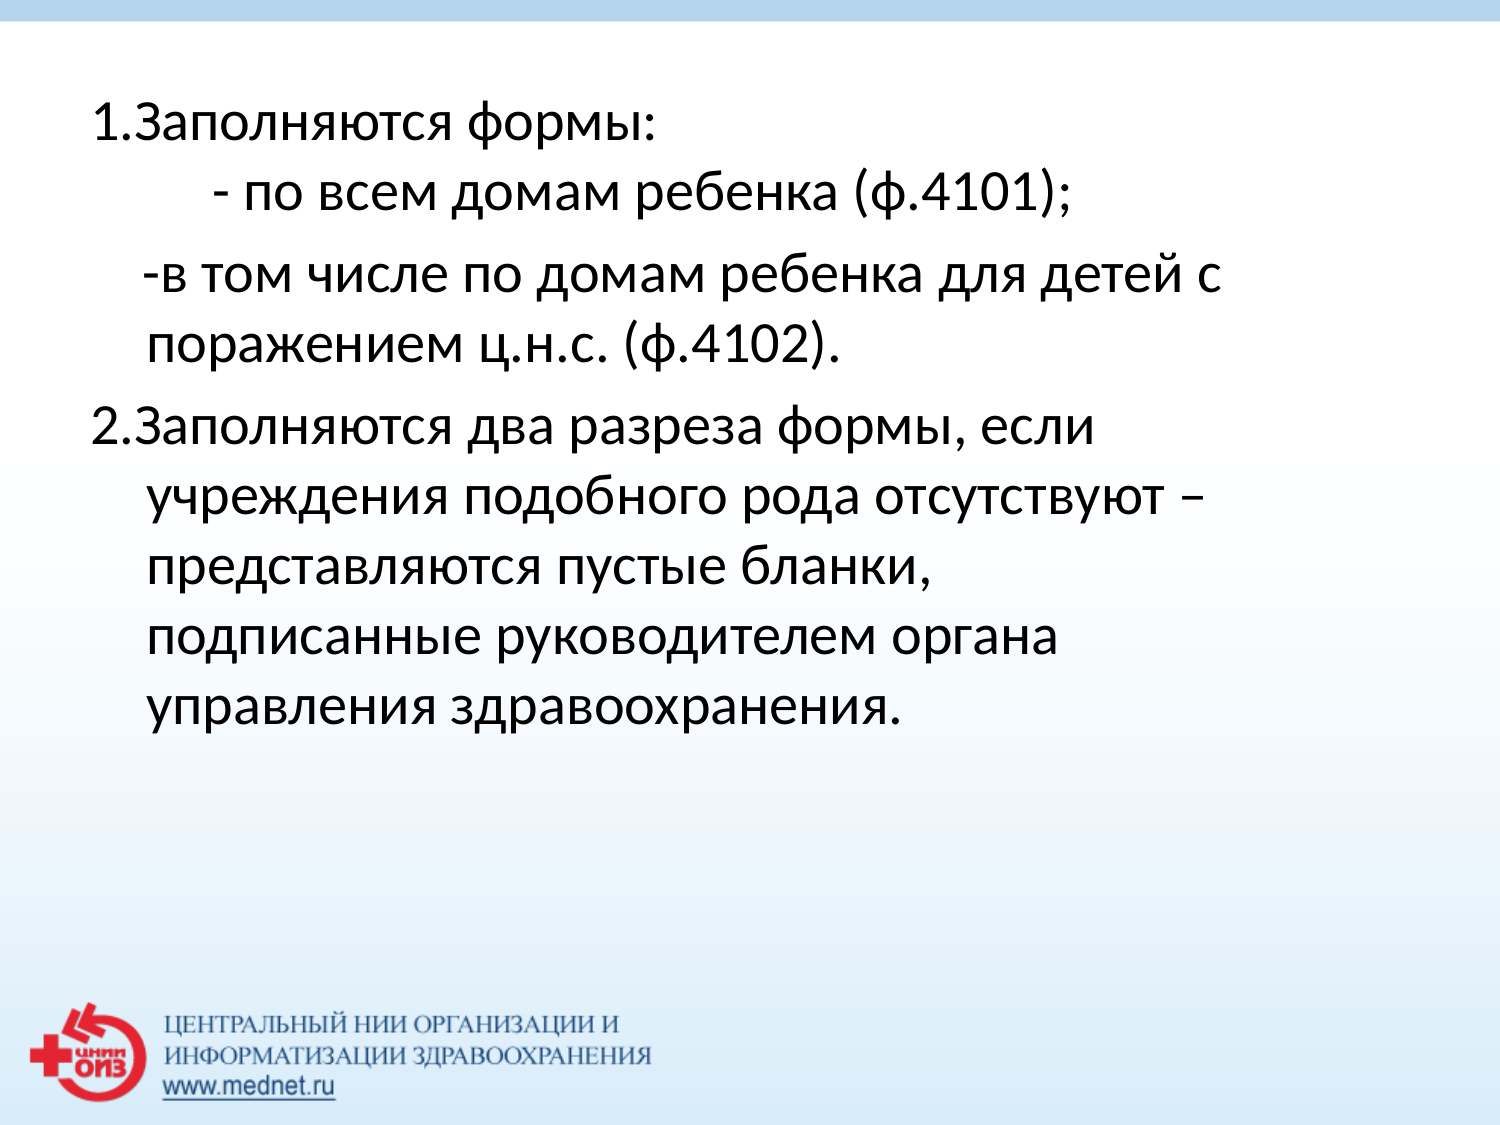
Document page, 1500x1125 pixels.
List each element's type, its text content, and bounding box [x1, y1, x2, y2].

list 1.Заполняются формы: - по всем домам ребенка (ф.4101); -в том числе по домам ребенка для детей с поражением ц.н.с. (ф.4102). 2.Заполняются два разреза формы, если учреждения подобного рода отсутствуют – представляются пустые бланки, подписанные руководителем органа управления здравоохранения. [75, 75, 1425, 963]
picture [0, 0, 1500, 1125]
